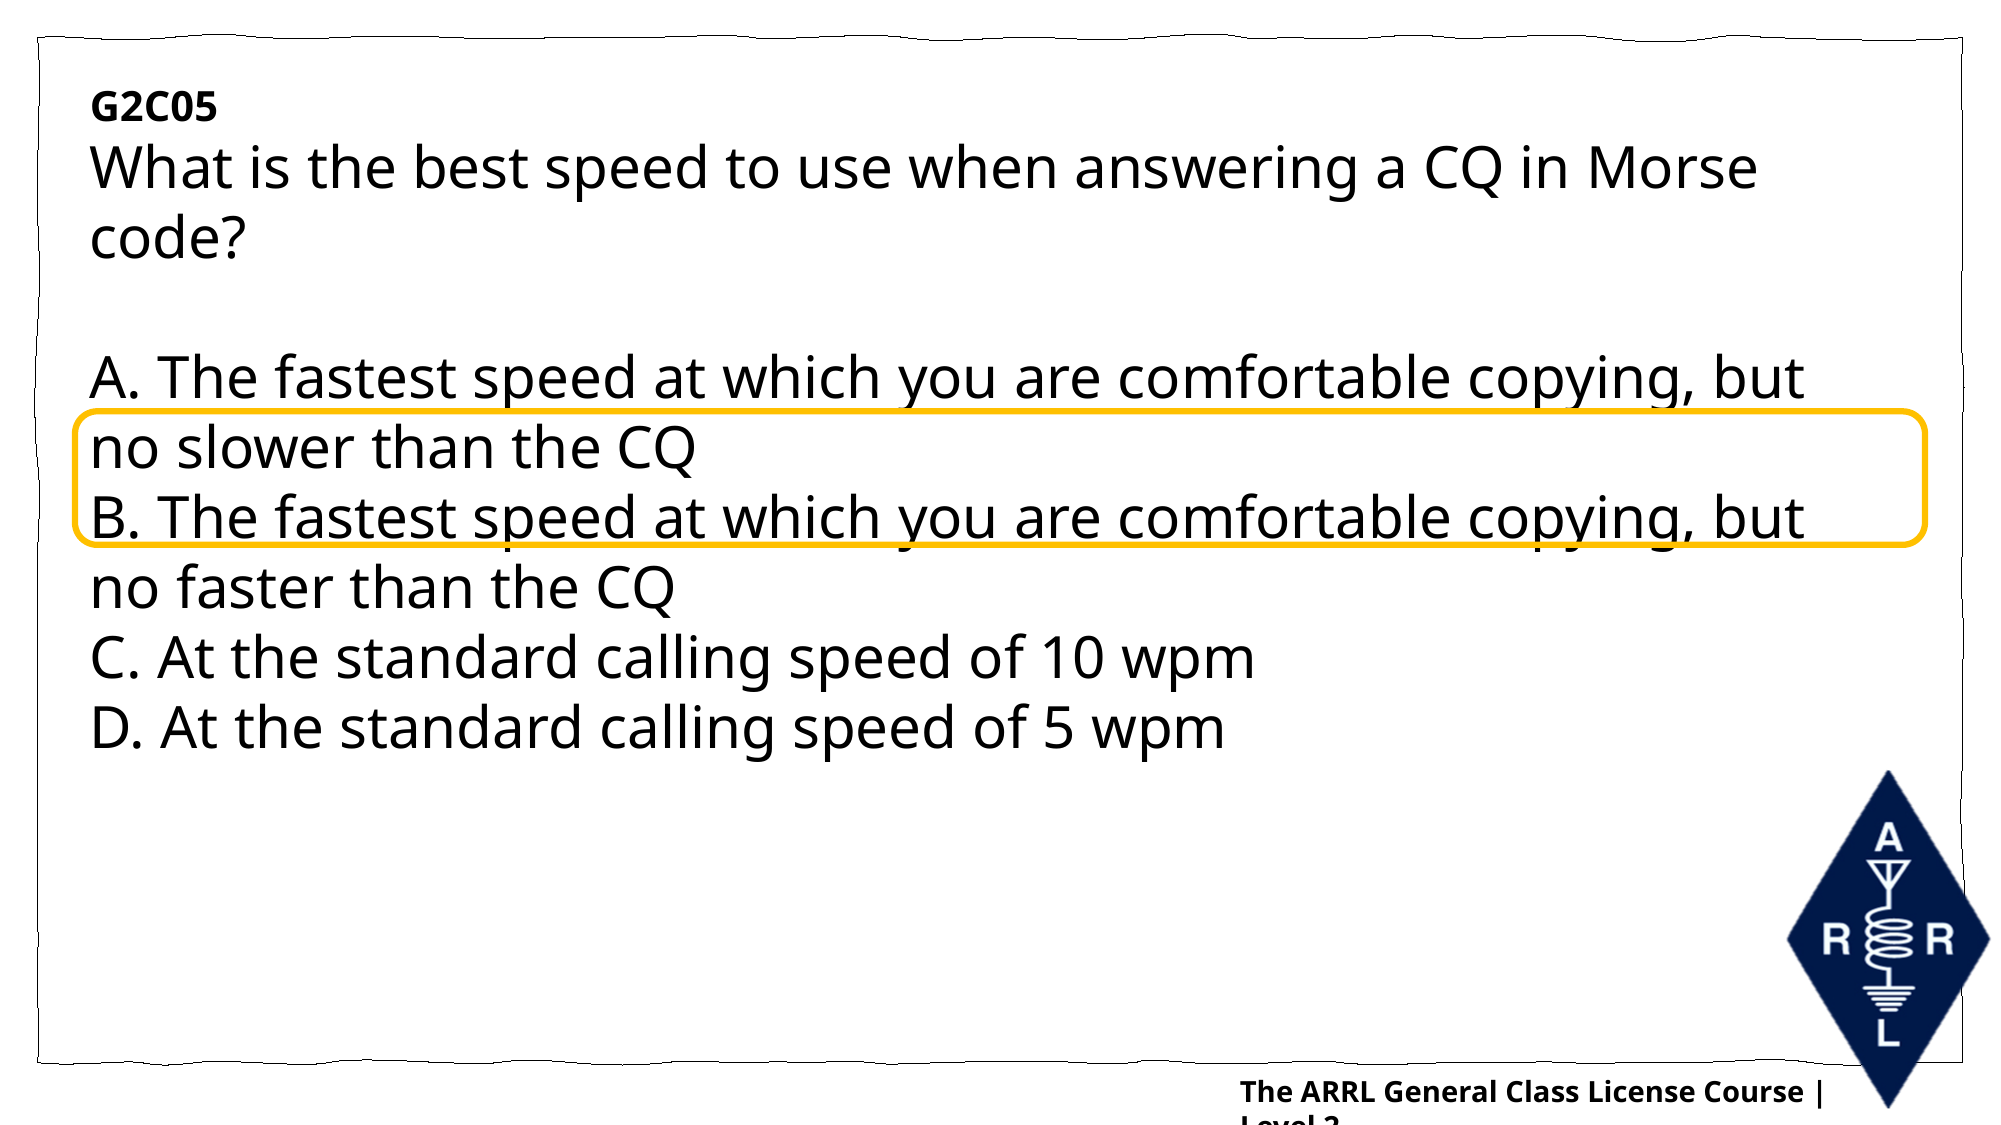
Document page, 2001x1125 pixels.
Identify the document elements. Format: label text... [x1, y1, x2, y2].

picture [1773, 752, 1999, 1125]
text_box G2C05 What is the best speed to use when answering a CQ in Morse code? A. The fastest speed at which you are comfortable copying, but no slower than the CQ B. The fastest speed at which you are comfortable copying, but no faster than the CQ C. At the standard calling speed of 10 wpm D. At the standard calling speed of 5 wpm [75, 72, 1850, 424]
text_box [73, 410, 1927, 546]
text_box G2C05 What is the best speed to use when answering a CQ in Morse code? A. The fastest speed at which you are comfortable copying, but no slower than the CQ B. The fastest speed at which you are comfortable copying, but no faster than the CQ C. At the standard calling speed of 10 wpm D. At the standard calling speed of 5 wpm [75, 533, 1850, 768]
